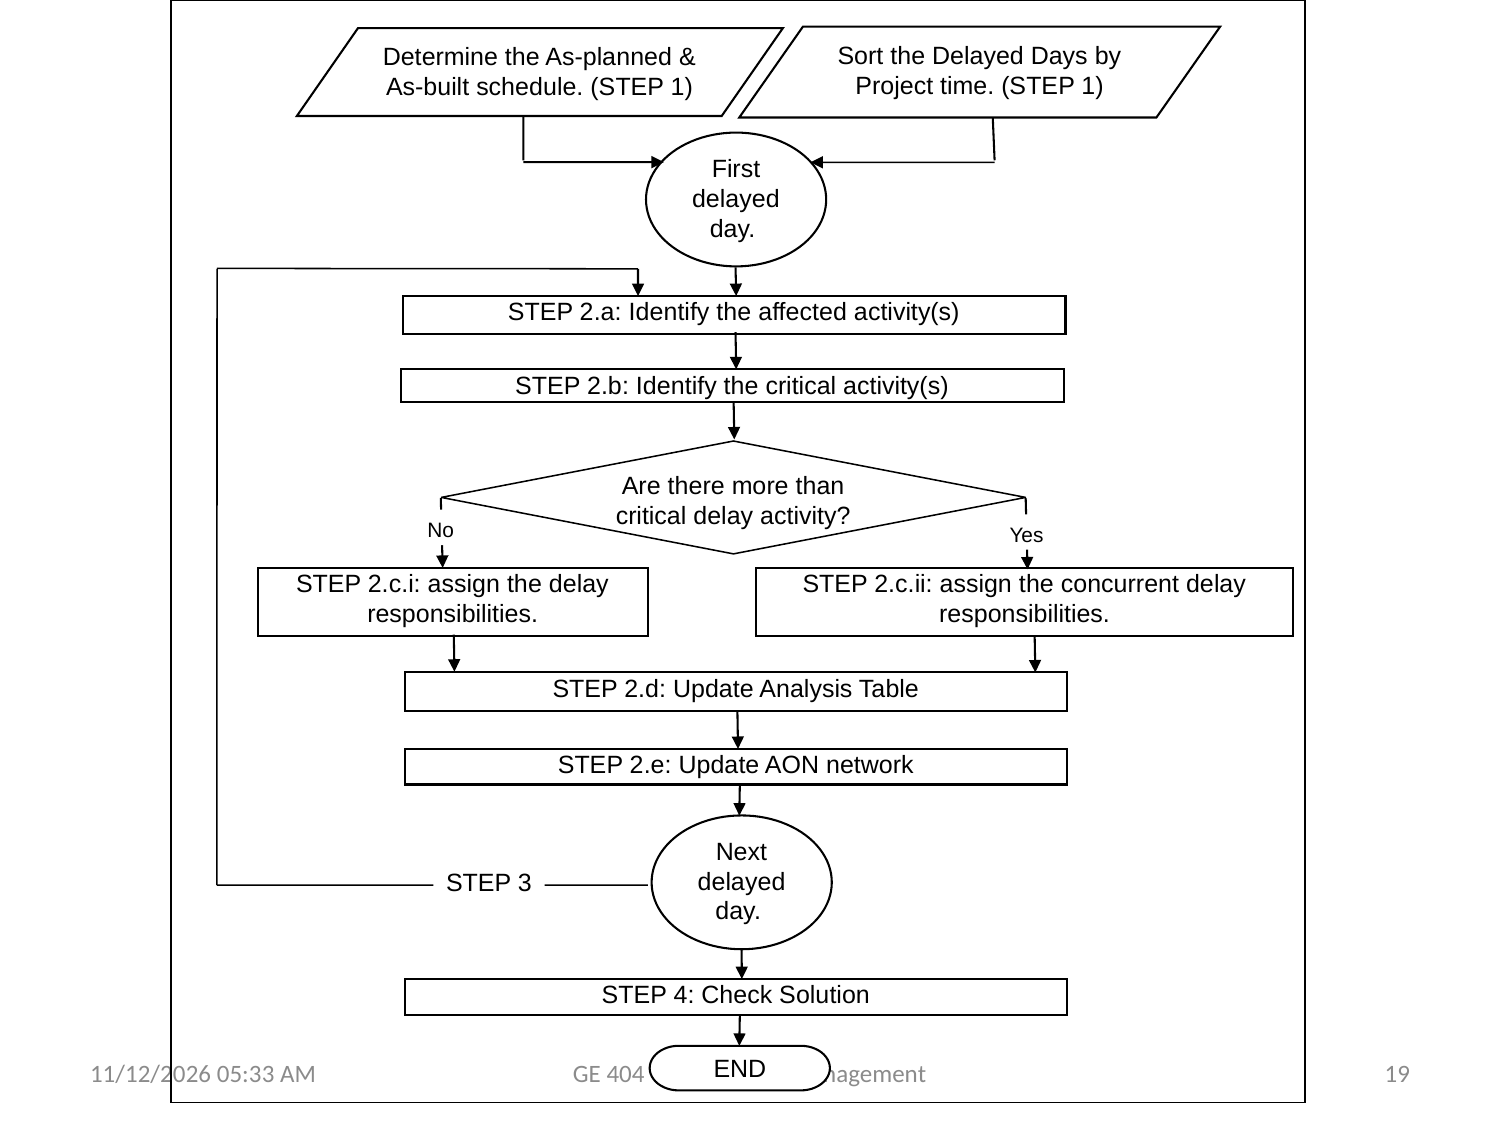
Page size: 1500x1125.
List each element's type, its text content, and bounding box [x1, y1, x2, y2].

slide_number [75, 1042, 165, 1103]
slide_number 19 [1310, 1042, 1425, 1103]
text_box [170, 0, 1306, 1103]
